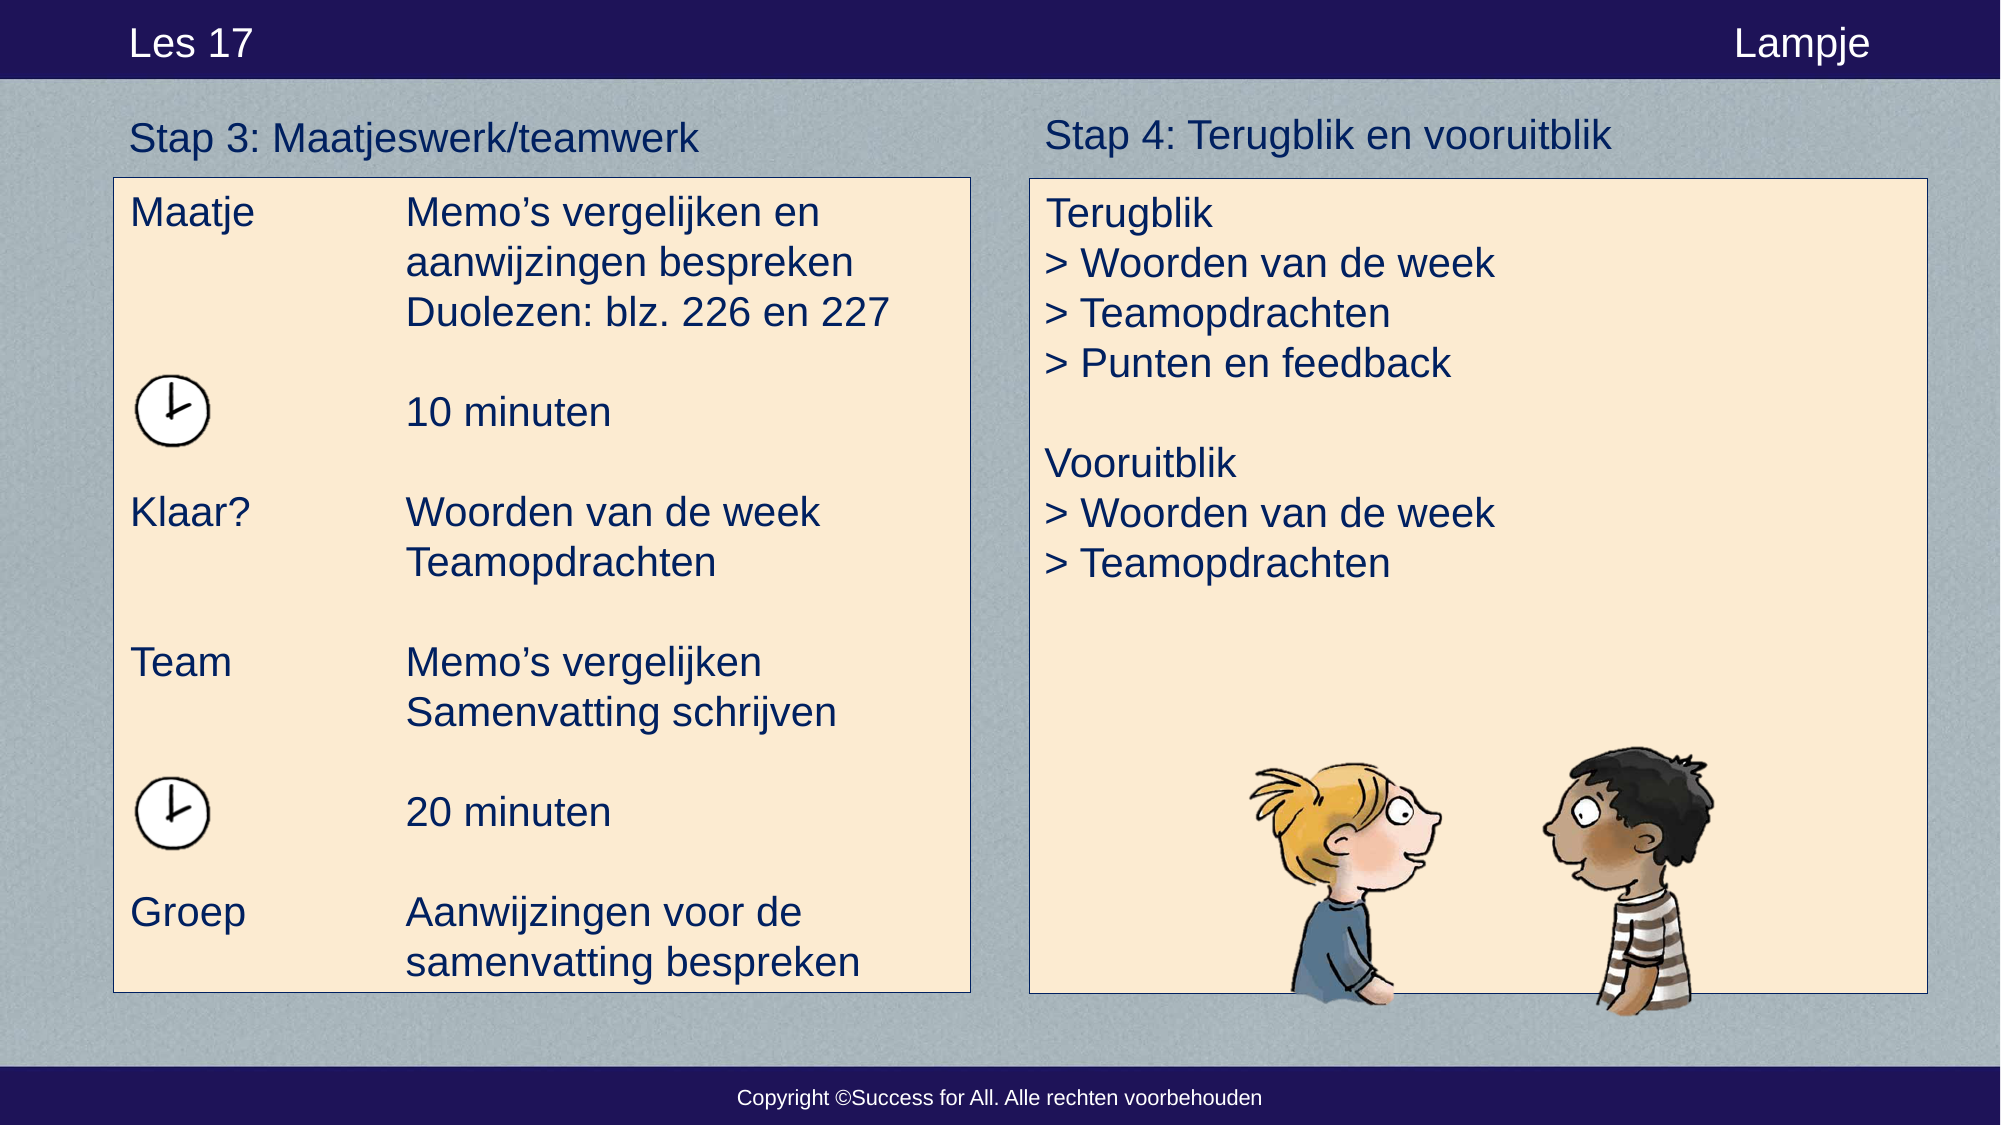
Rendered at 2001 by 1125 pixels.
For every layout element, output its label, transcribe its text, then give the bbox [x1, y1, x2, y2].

text_box Terugblik > Woorden van de week > Teamopdrachten > Punten en feedback Vooruitblik > Woorden van de week > Teamopdrachten [1029, 178, 1928, 994]
text_box Stap 3: Maatjeswerk/teamwerk [114, 103, 907, 169]
text_box Copyright ©Success for All. Alle rechten voorbehouden [0, 1076, 2000, 1125]
text_box Maatje Memo’s vergelijken en aanwijzingen bespreken Duolezen: blz. 226 en 227 10 minuten Klaar? Woorden van de week Teamopdrachten Team Memo’s vergelijken Samenvatting schrijven 20 minuten Groep Aanwijzingen voor de samenvatting bespreken [113, 177, 971, 993]
text_box Stap 4: Terugblik en vooruitblik [1029, 100, 1822, 165]
text_box Les 17 [114, 8, 354, 73]
picture [0, 0, 2001, 1125]
text_box Lampje [999, 8, 1886, 73]
